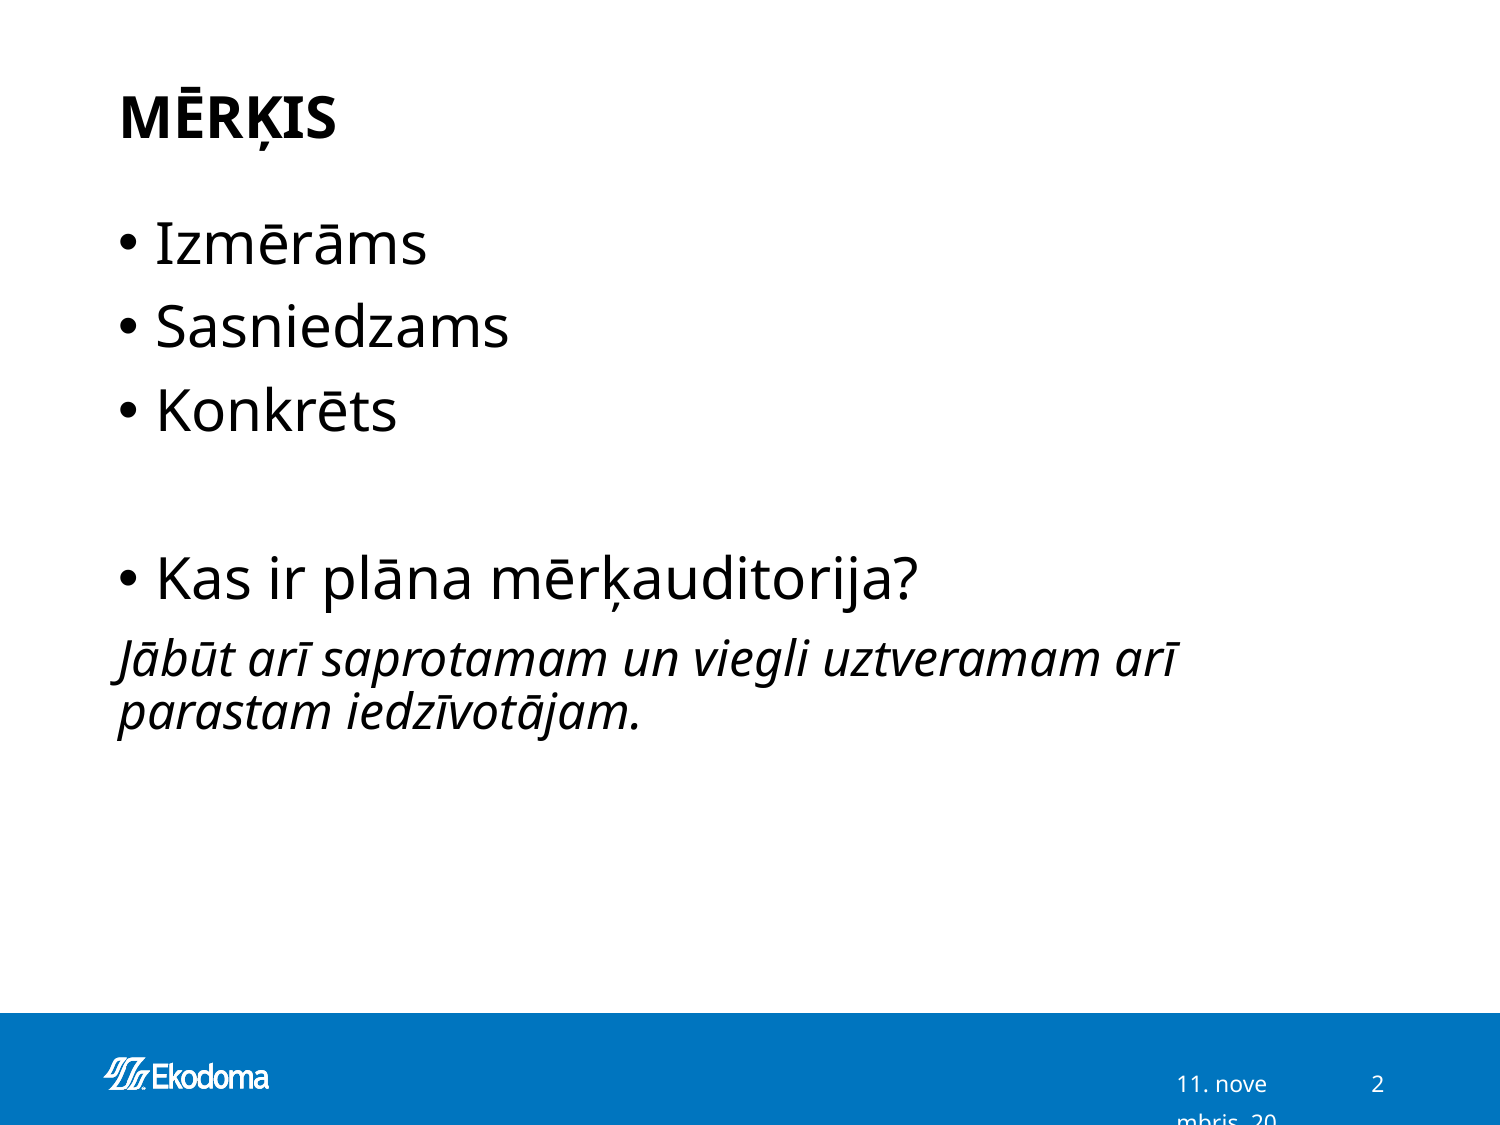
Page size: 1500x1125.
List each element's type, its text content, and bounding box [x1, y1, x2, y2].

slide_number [1161, 1046, 1295, 1107]
title mērķis [103, 61, 1397, 179]
slide_number 2 [1304, 1046, 1400, 1107]
list Izmērāms Sasniedzams Konkrēts Kas ir plāna mērķauditorija? Jābūt arī saprotamam un viegli uztveramam arī parastam iedzīvotājam. [103, 206, 1397, 978]
picture [103, 1057, 269, 1090]
